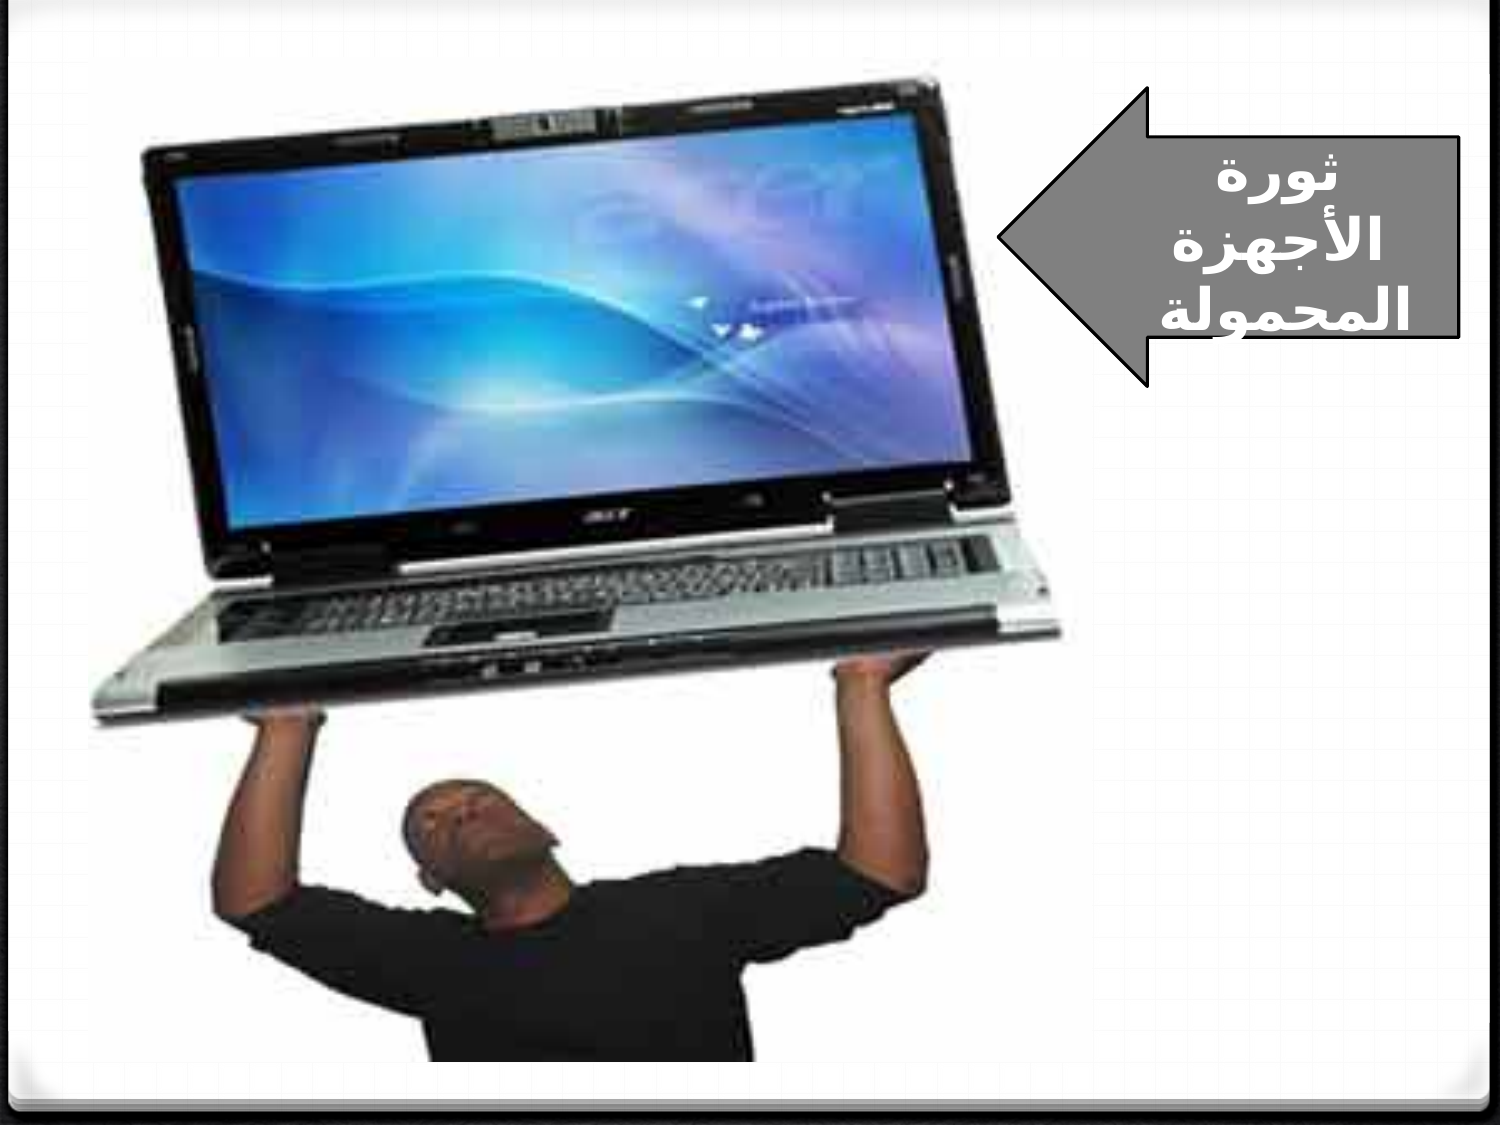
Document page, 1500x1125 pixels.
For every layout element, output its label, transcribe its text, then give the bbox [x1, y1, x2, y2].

text_box ثورة الأجهزة المحمولة [1098, 86, 1461, 388]
picture [0, 0, 1500, 1125]
